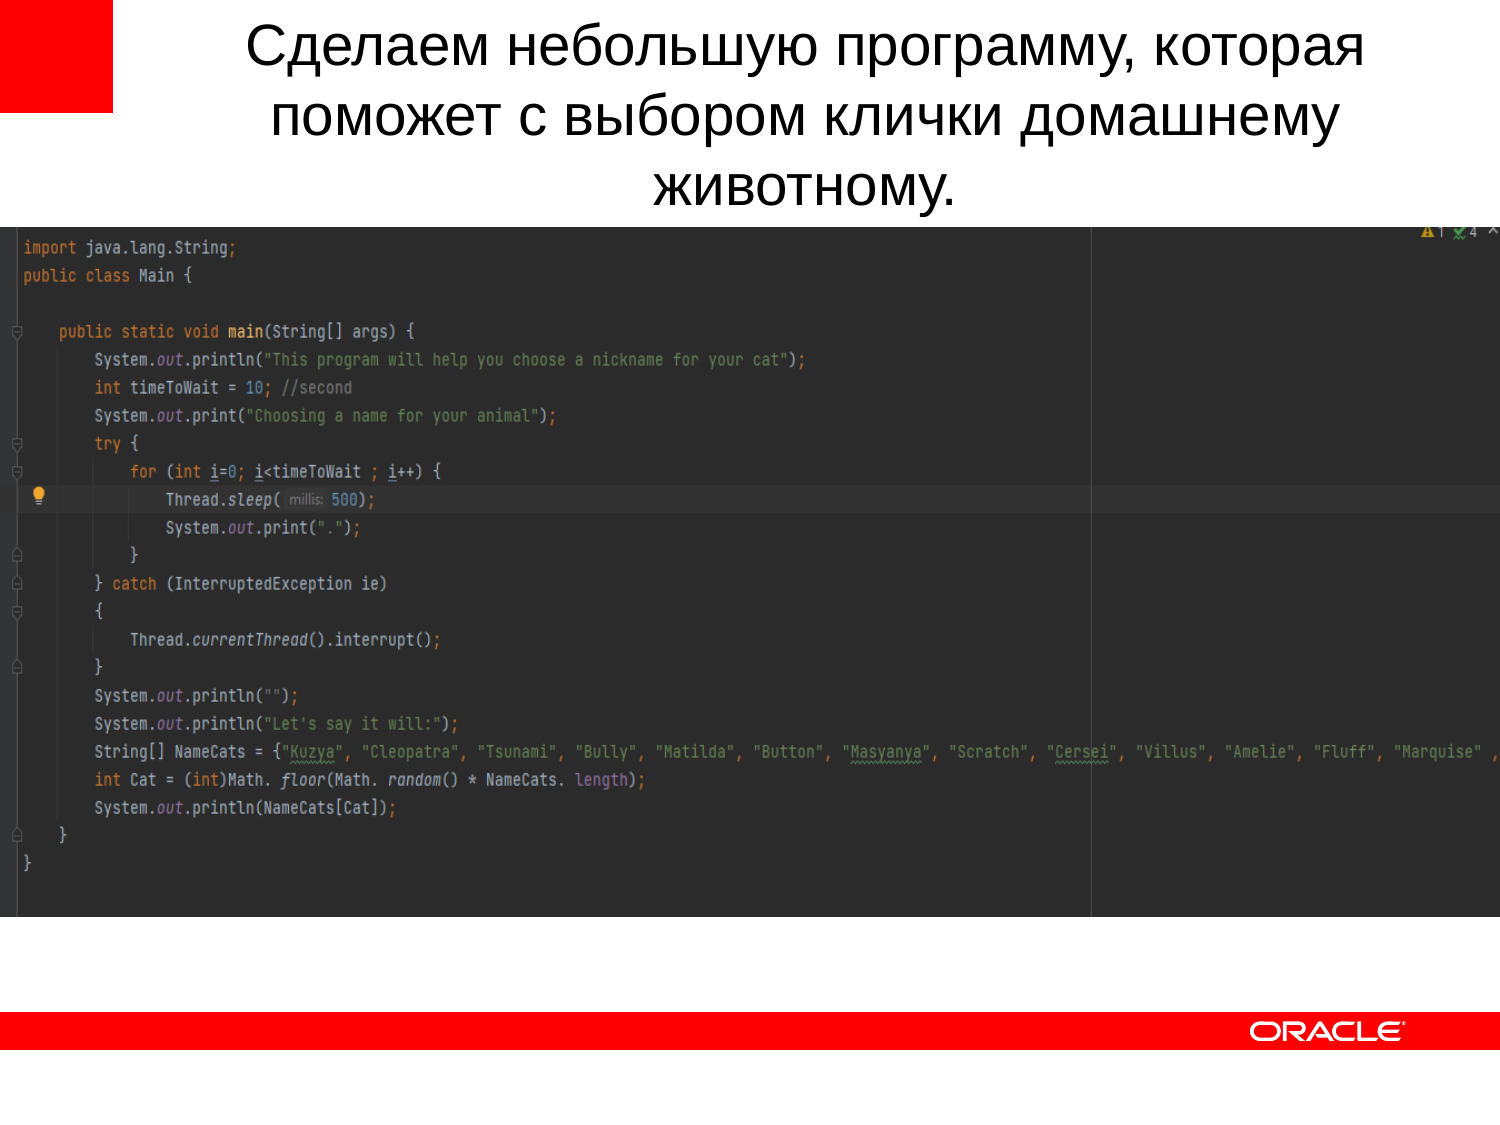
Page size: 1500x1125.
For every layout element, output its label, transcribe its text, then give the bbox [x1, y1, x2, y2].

picture [0, 227, 1500, 917]
picture [0, 0, 112, 113]
picture [0, 1012, 1500, 1050]
text_box Сделаем небольшую программу, которая поможет с выбором клички домашнему животному. [112, 0, 1500, 225]
